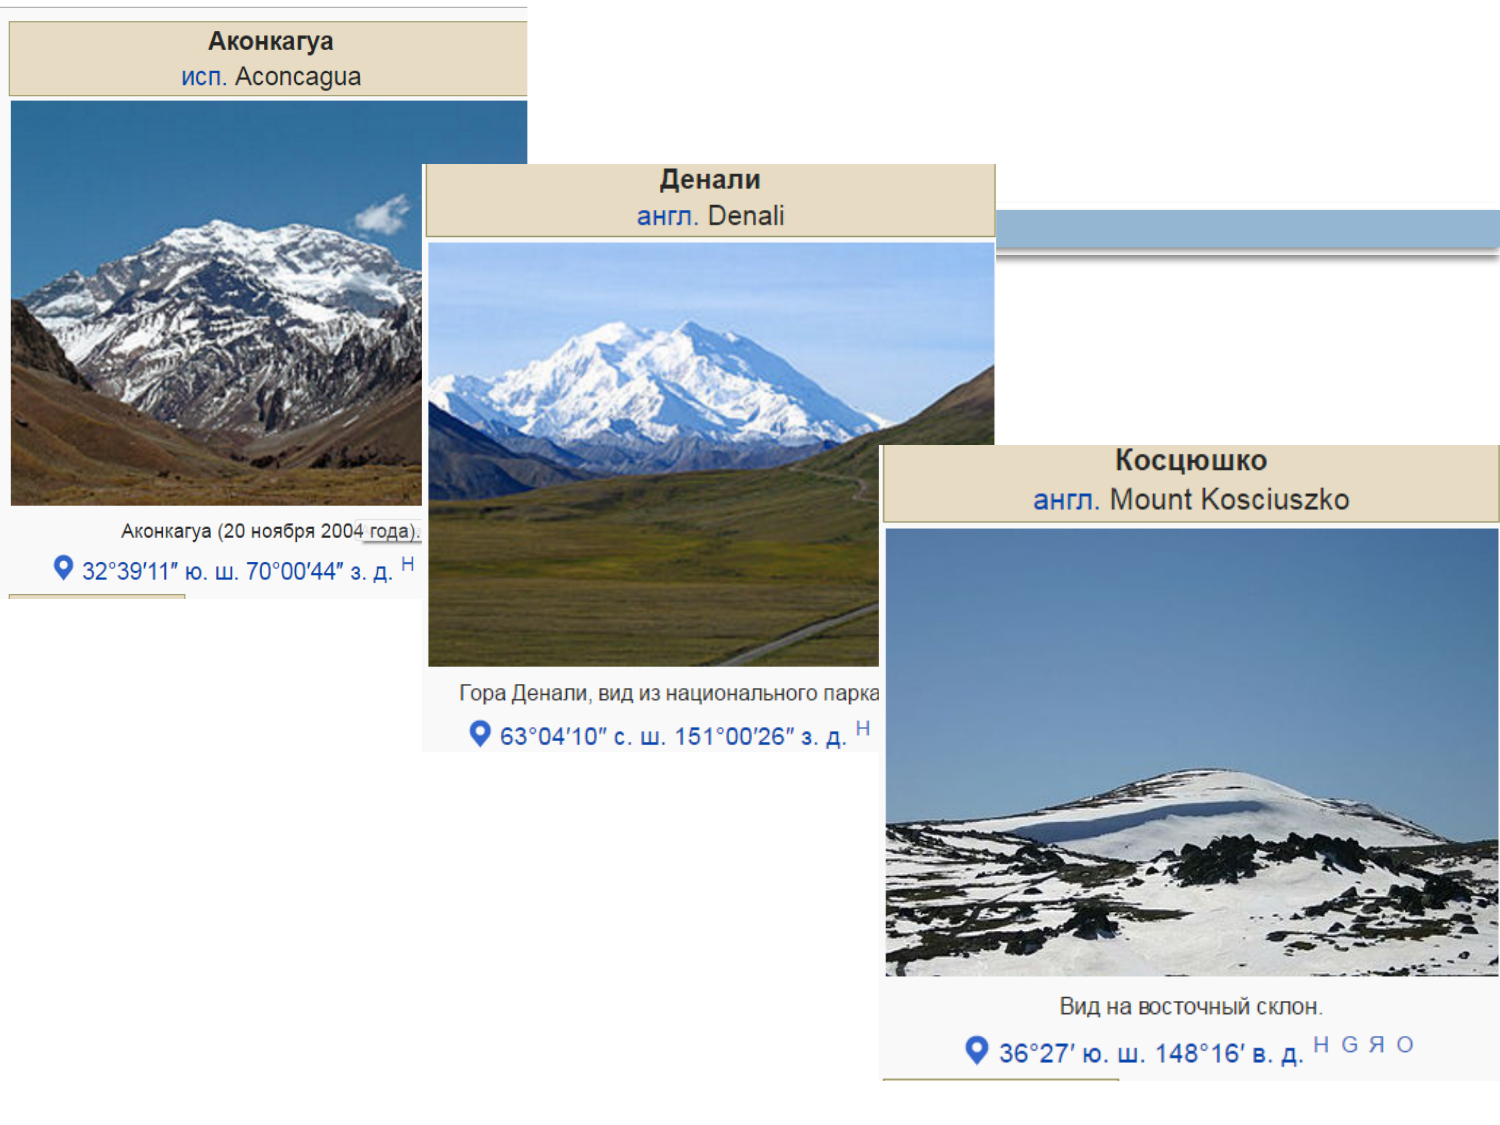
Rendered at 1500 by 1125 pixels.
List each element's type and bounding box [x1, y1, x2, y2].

picture [421, 163, 1500, 1082]
list [0, 0, 528, 599]
